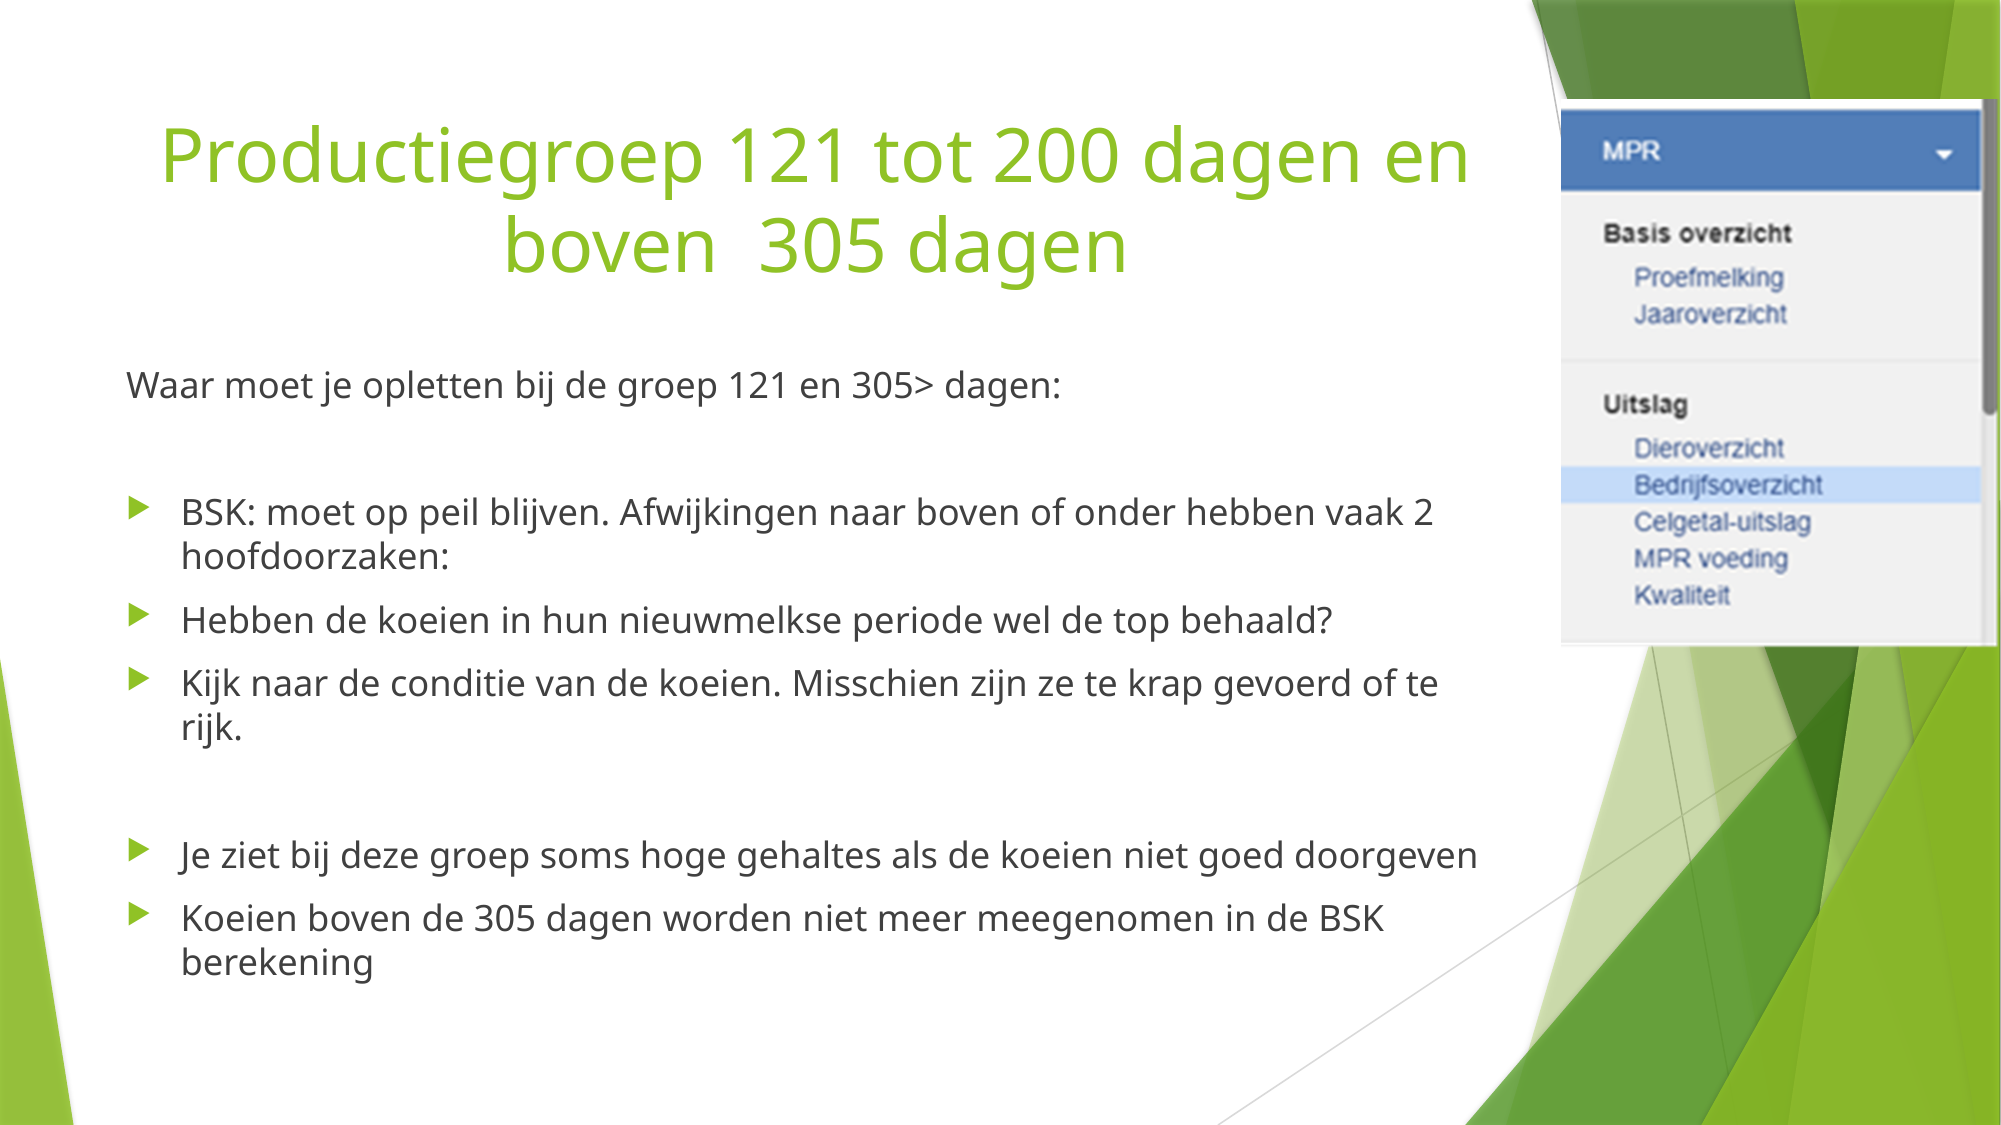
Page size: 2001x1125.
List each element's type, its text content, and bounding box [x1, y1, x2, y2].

title Productiegroep 121 tot 200 dagen en boven 305 dagen [111, 99, 1522, 317]
list Waar moet je opletten bij de groep 121 en 305> dagen: BSK: moet op peil blijven. Afwijkingen naar boven of onder hebben vaak 2 hoofdoorzaken: Hebben de koeien in hun nieuwmelkse periode wel de top behaald? Kijk naar de conditie van de koeien. Misschien zijn ze te krap gevoerd of te rijk. Je ziet bij deze groep soms hoge gehaltes als de koeien niet goed doorgeven Koeien boven de 305 dagen worden niet meer meegenomen in de BSK berekening [111, 354, 1522, 992]
picture [1561, 99, 2000, 650]
